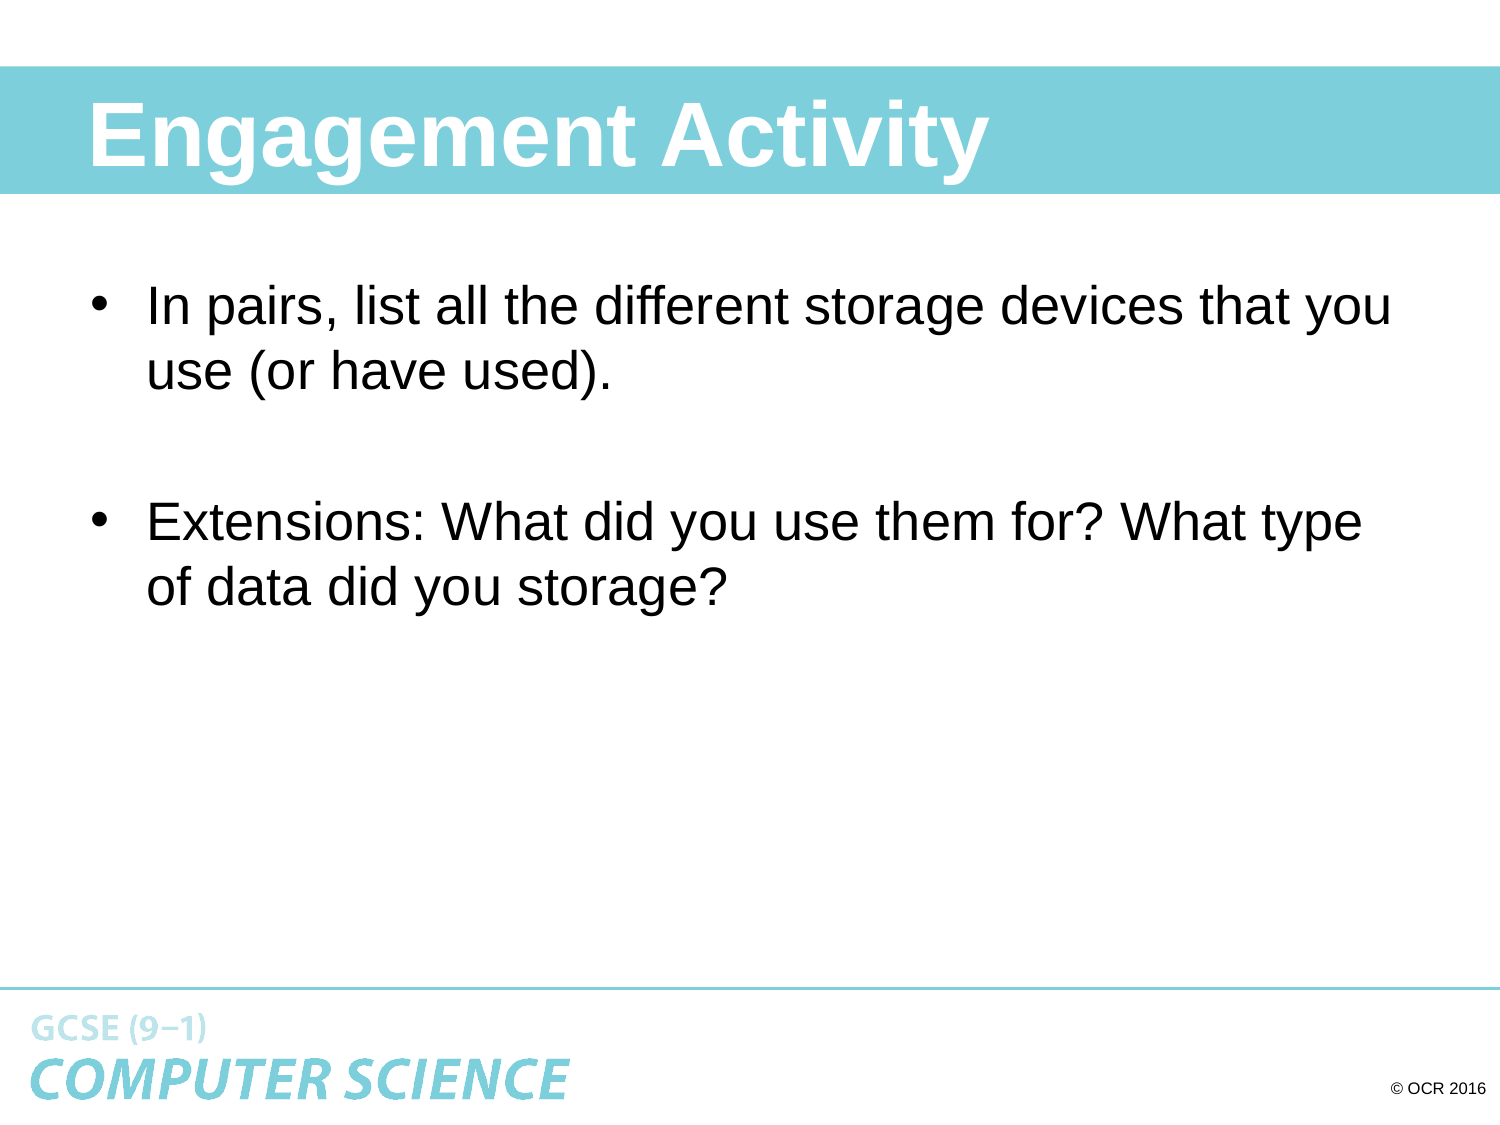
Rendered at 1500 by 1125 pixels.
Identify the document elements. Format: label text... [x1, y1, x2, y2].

title Engagement Activity [0, 66, 1500, 194]
list In pairs, list all the different storage devices that you use (or have used). Extensions: What did you use them for? What type of data did you storage? [75, 262, 1425, 965]
picture [0, 987, 1500, 1124]
